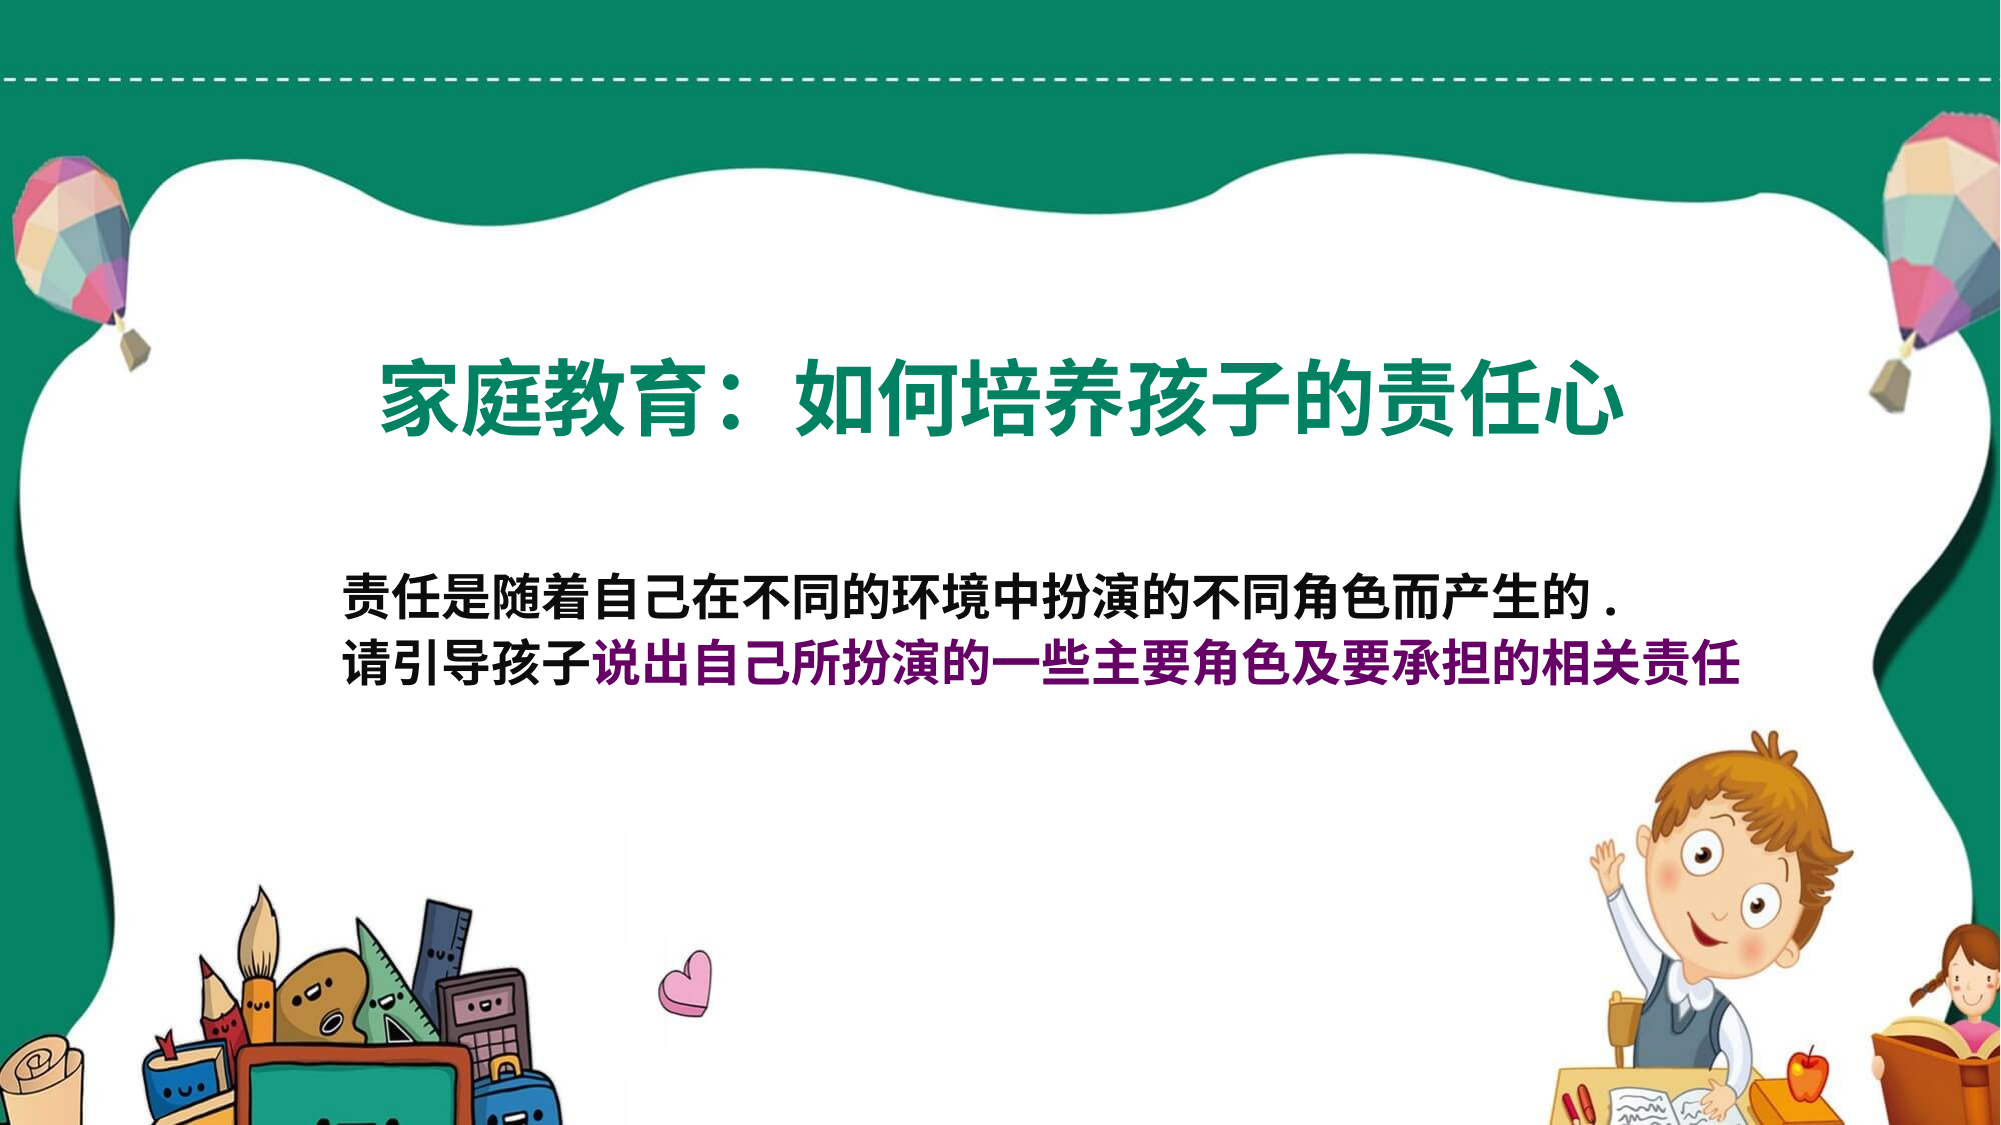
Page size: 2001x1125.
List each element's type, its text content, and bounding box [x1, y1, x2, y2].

picture [0, 0, 2001, 1125]
text_box 责任是随着自己在不同的环境中扮演的不同角色而产生的. 请引导孩子说出自己所扮演的一些主要角色及要承担的相关责任 [326, 551, 1786, 699]
title 家庭教育：如何培养孩子的责任心 [362, 338, 1969, 446]
